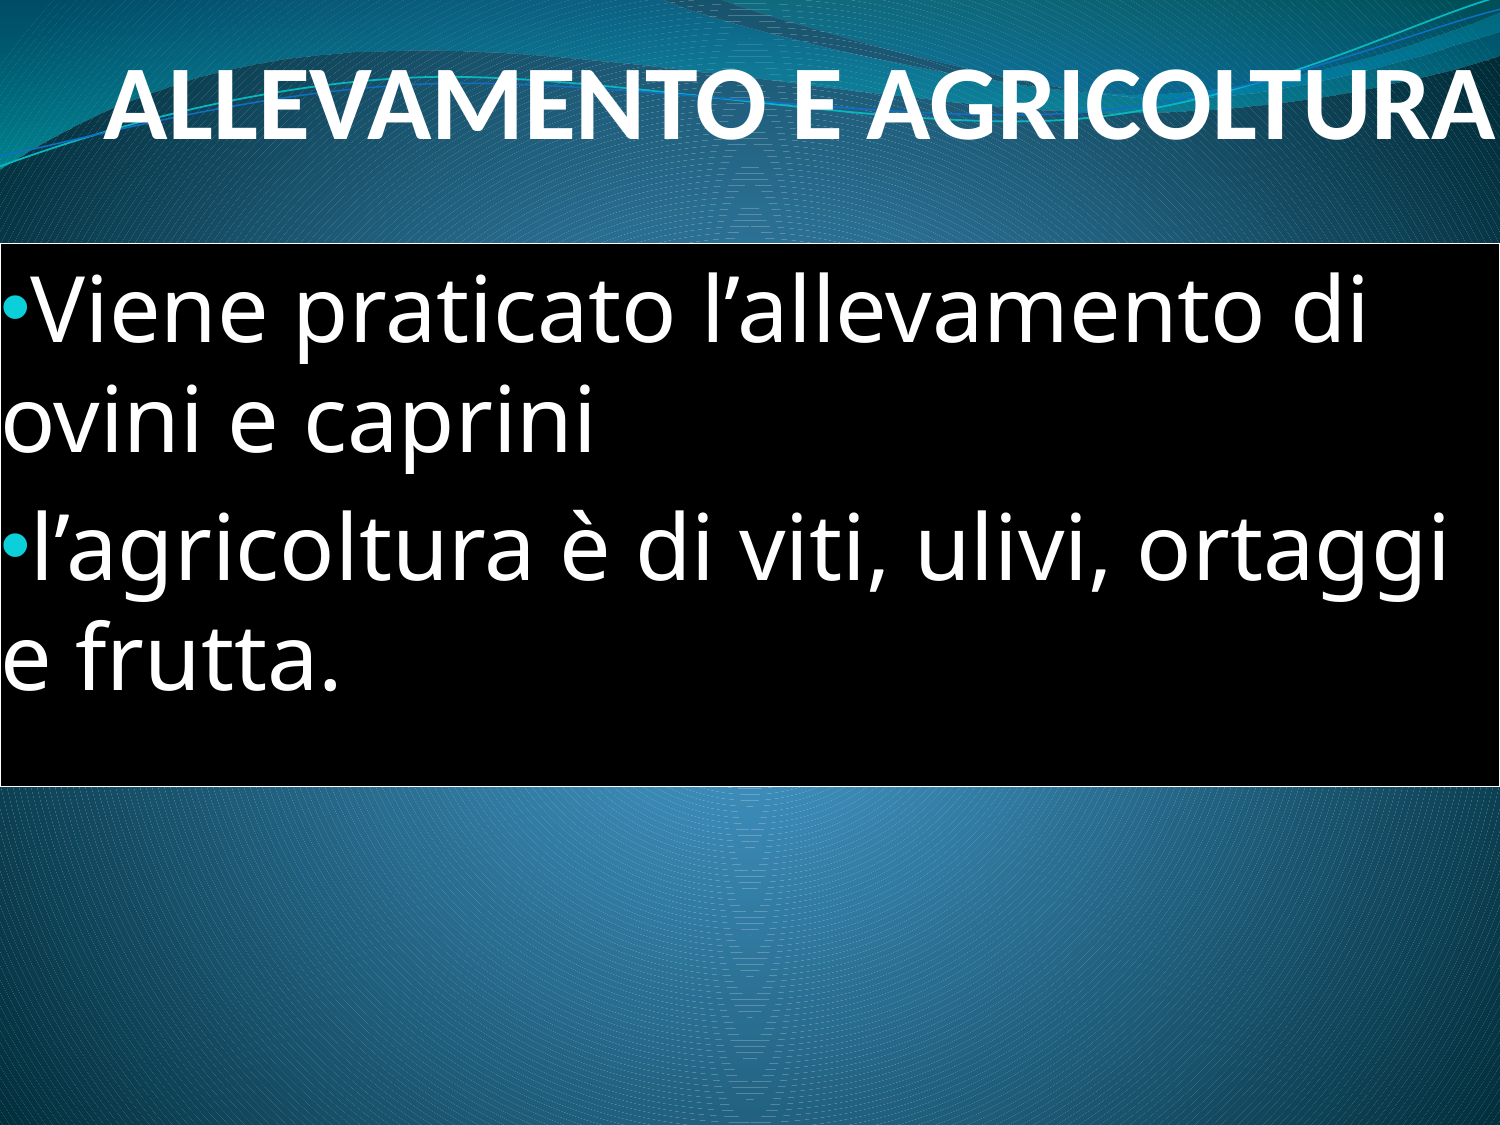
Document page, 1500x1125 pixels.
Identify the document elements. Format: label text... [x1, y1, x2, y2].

title ALLEVAMENTO E AGRICOLTURA [0, 30, 1500, 161]
subtitle Viene praticato l’allevamento di ovini e caprini l’agricoltura è di viti, ulivi, ortaggi e frutta. [0, 243, 1500, 787]
